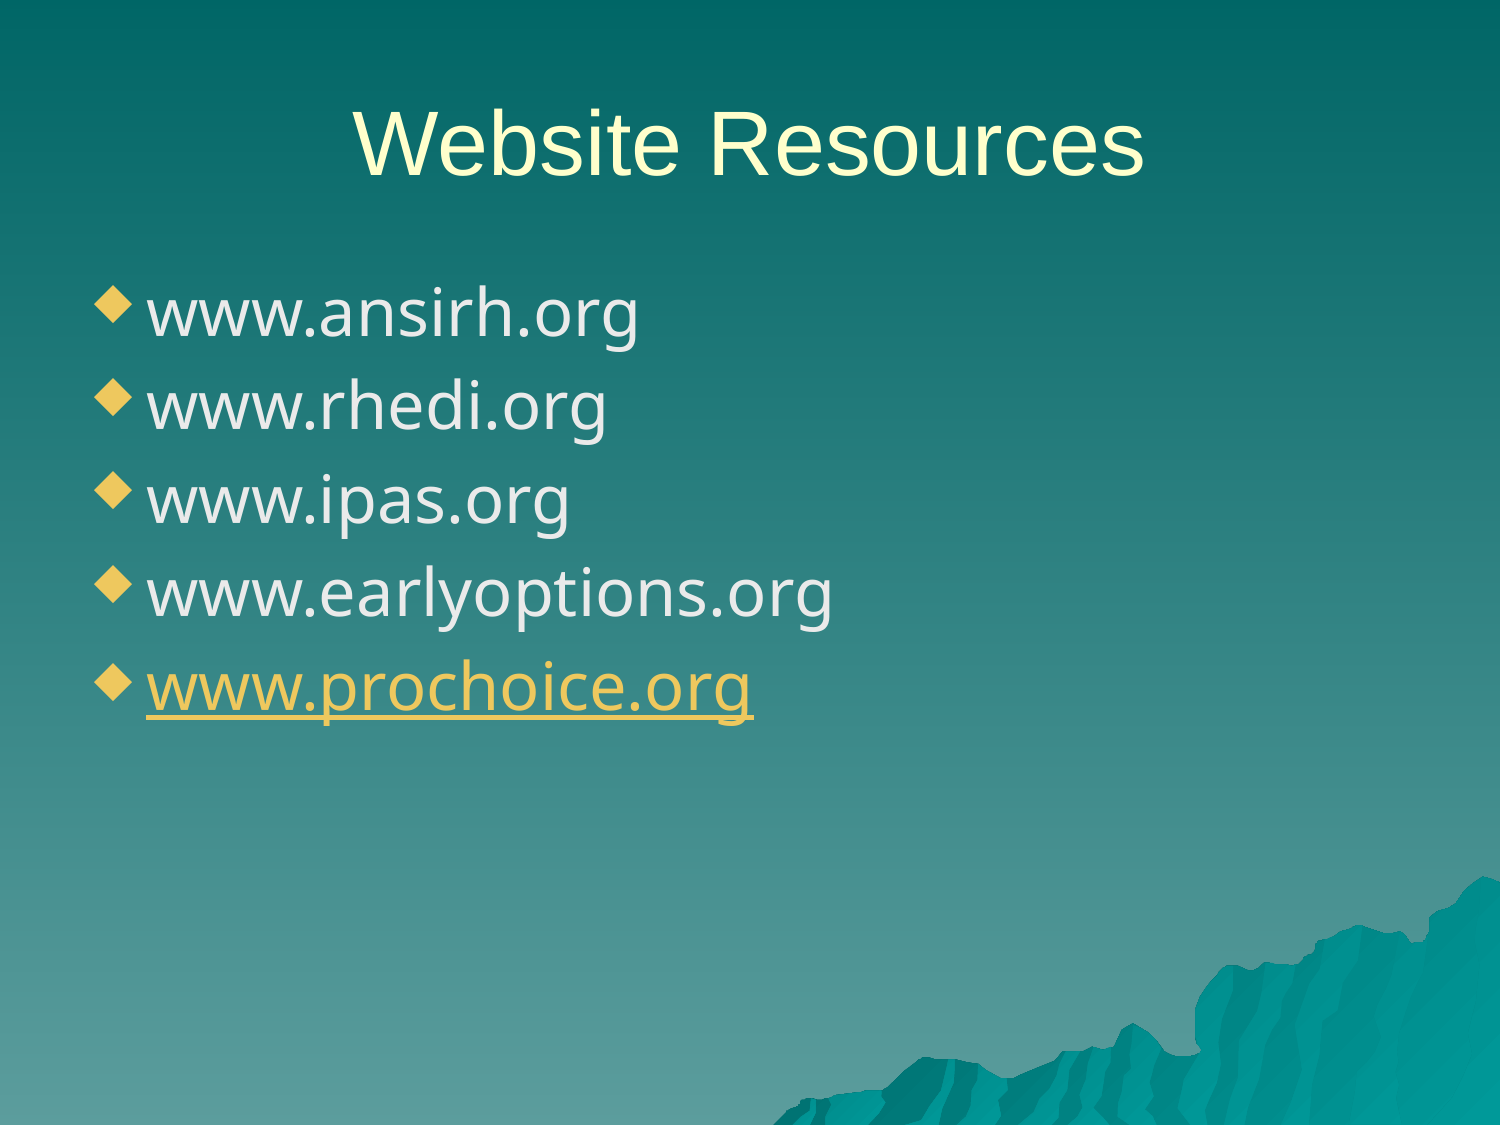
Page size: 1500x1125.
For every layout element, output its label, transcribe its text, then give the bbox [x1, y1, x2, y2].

list www.ansirh.org www.rhedi.org www.ipas.org www.earlyoptions.org www.prochoice.org [74, 262, 1426, 1006]
title Website Resources [74, 45, 1426, 233]
